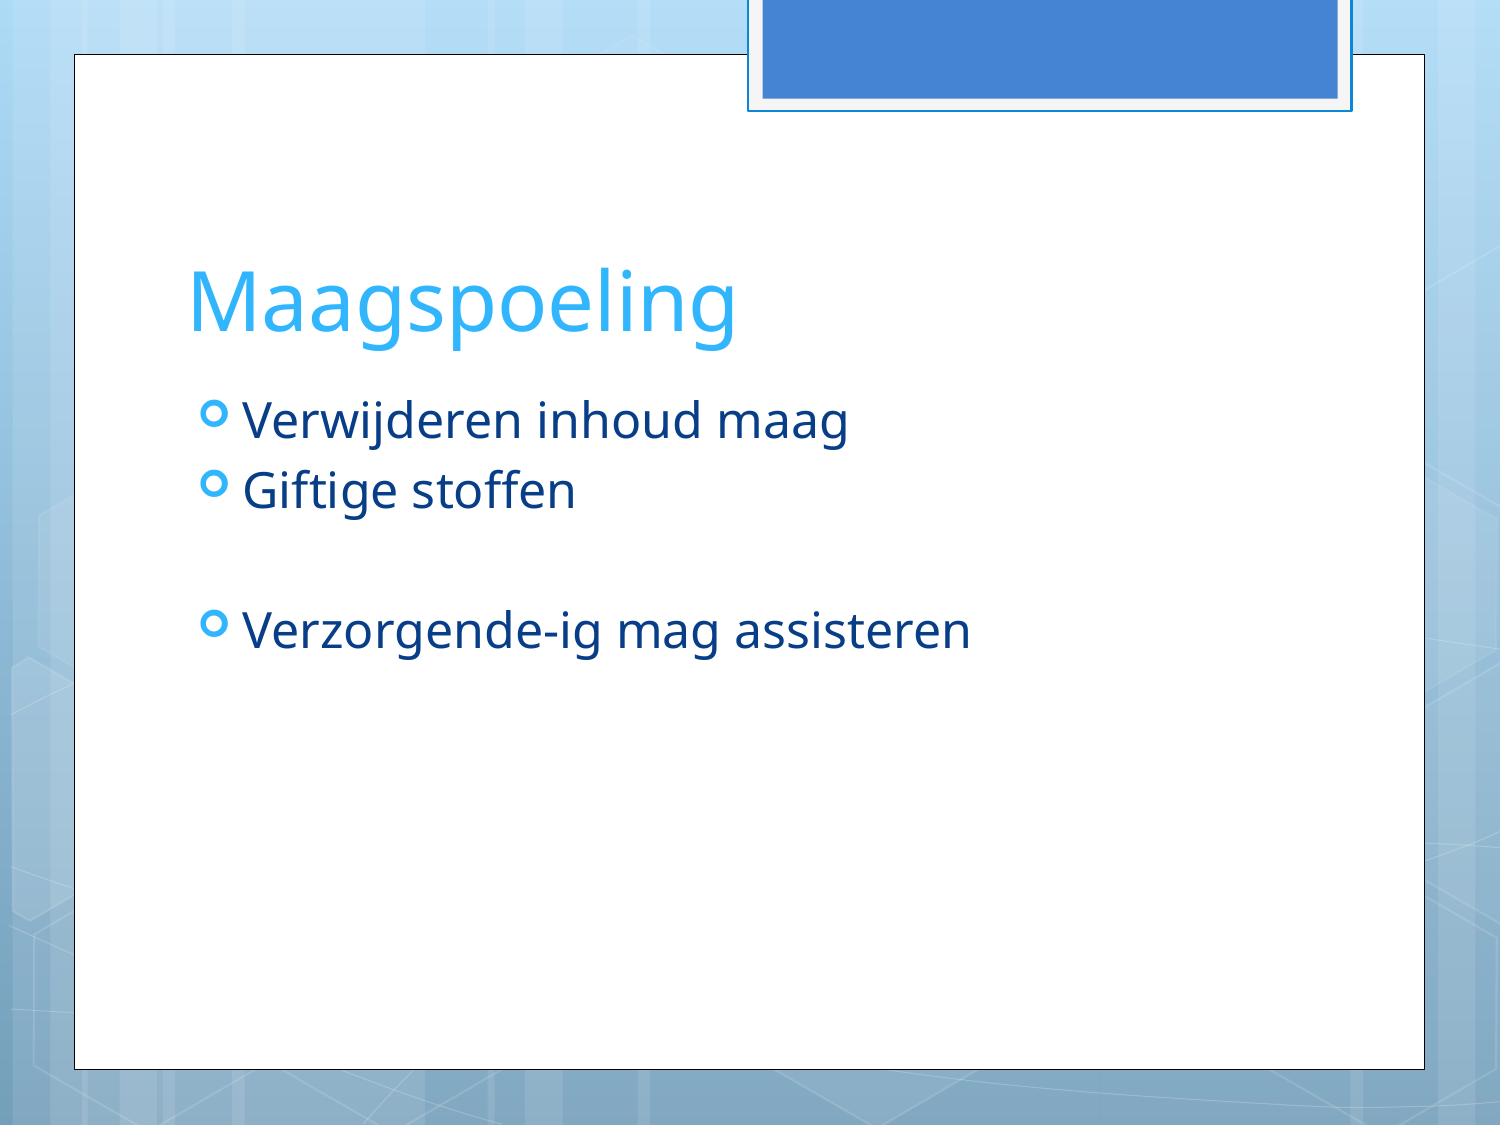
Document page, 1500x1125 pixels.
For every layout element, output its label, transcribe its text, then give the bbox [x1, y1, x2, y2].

list Verwijderen inhoud maag Giftige stoffen Verzorgende-ig mag assisteren [171, 381, 1283, 957]
title Maagspoeling [171, 168, 1324, 357]
